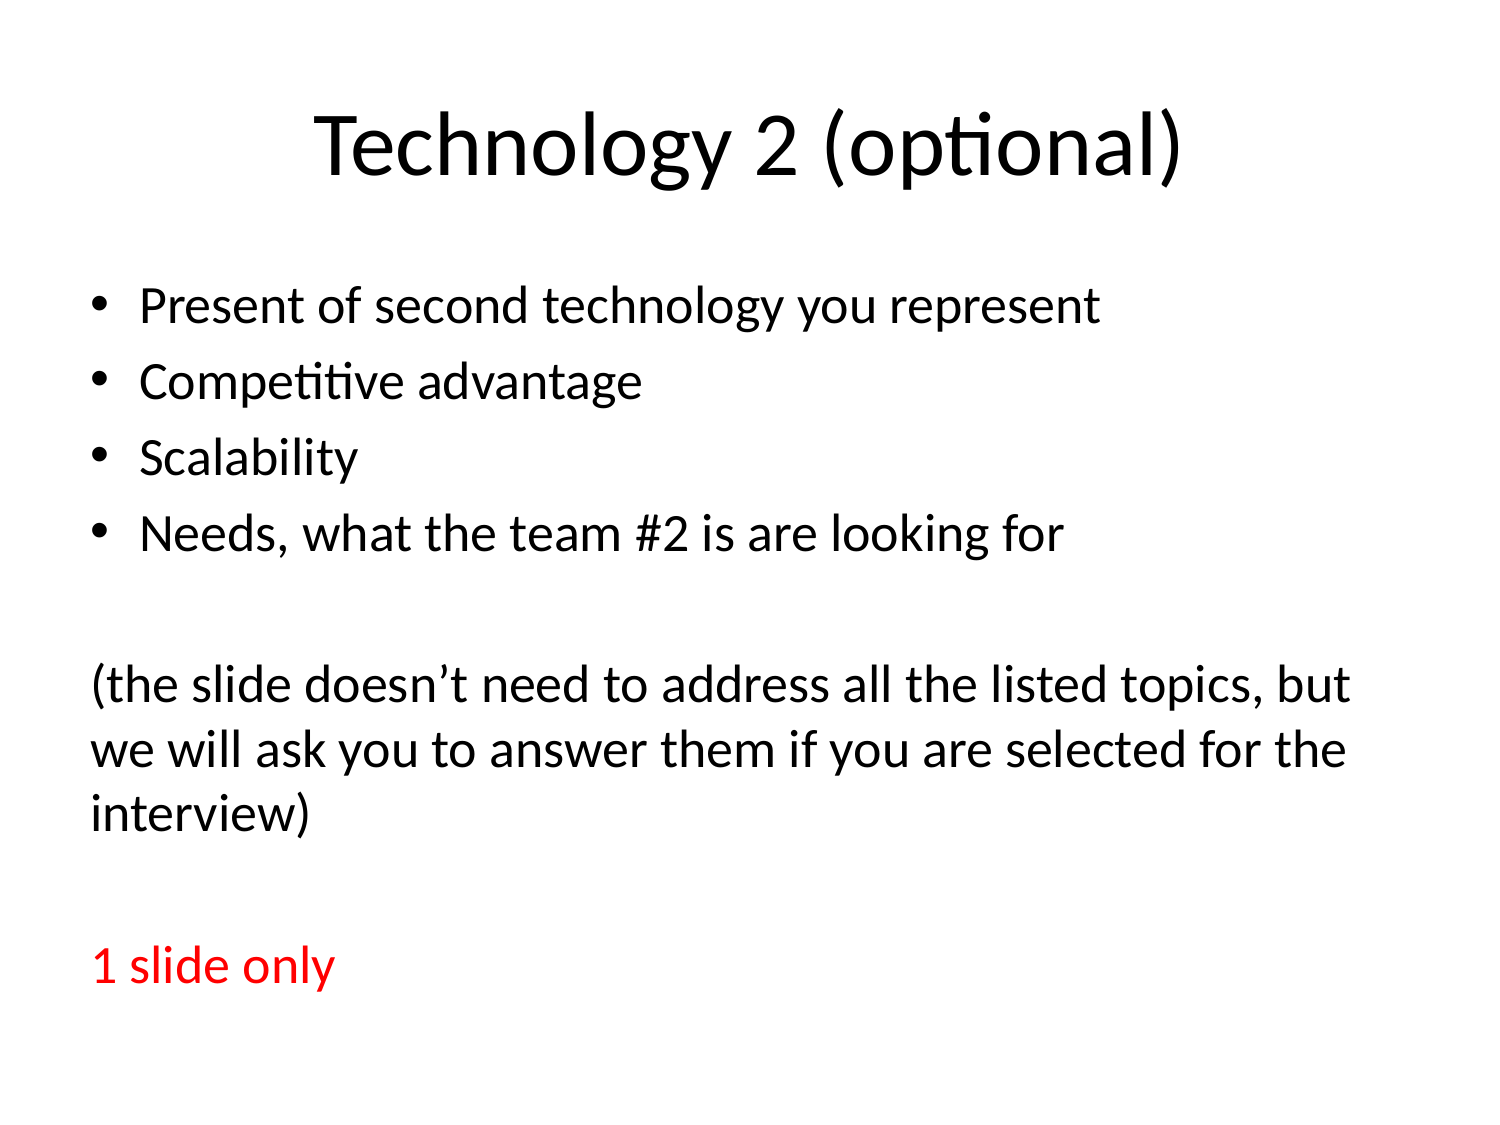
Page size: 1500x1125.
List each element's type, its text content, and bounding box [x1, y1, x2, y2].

list Present of second technology you represent Competitive advantage Scalability Needs, what the team #2 is are looking for (the slide doesn’t need to address all the listed topics, but we will ask you to answer them if you are selected for the interview) 1 slide only [75, 262, 1425, 1005]
title Technology 2 (optional) [75, 45, 1425, 233]
